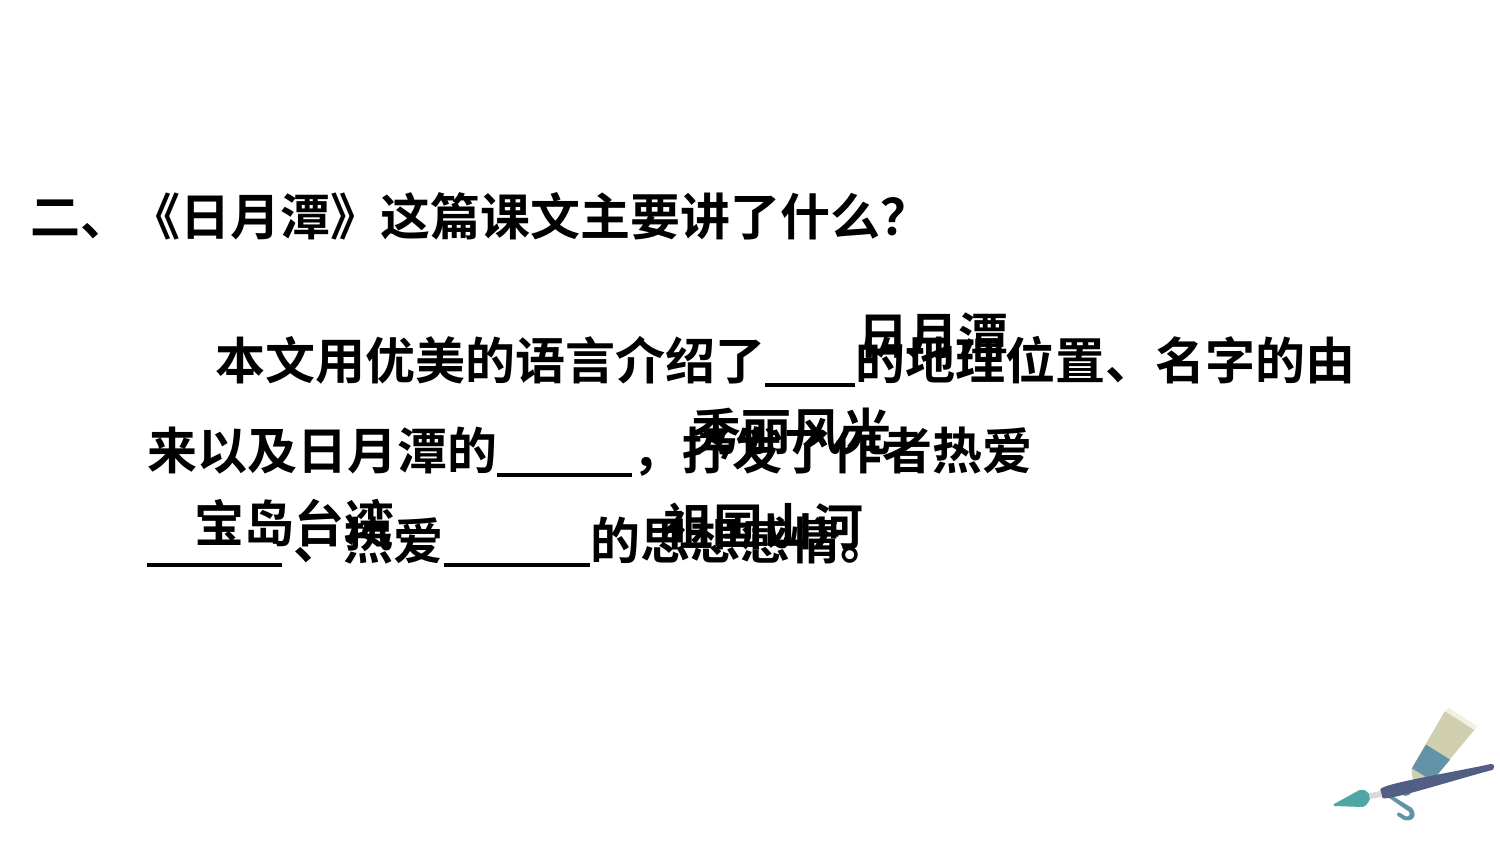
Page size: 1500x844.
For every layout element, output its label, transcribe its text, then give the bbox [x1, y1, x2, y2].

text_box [1358, 708, 1481, 844]
text_box 祖国山河 [648, 488, 879, 563]
text_box 二、《日月潭》这篇课文主要讲了什么？ [15, 148, 1487, 253]
text_box 秀丽风光 [676, 393, 907, 468]
text_box 宝岛台湾 [179, 485, 410, 561]
text_box 本文用优美的语言介绍了 的地理位置、名字的由来以及日月潭的 ，抒发了作者热爱 、热爱 的思想感情。 [132, 292, 1407, 577]
